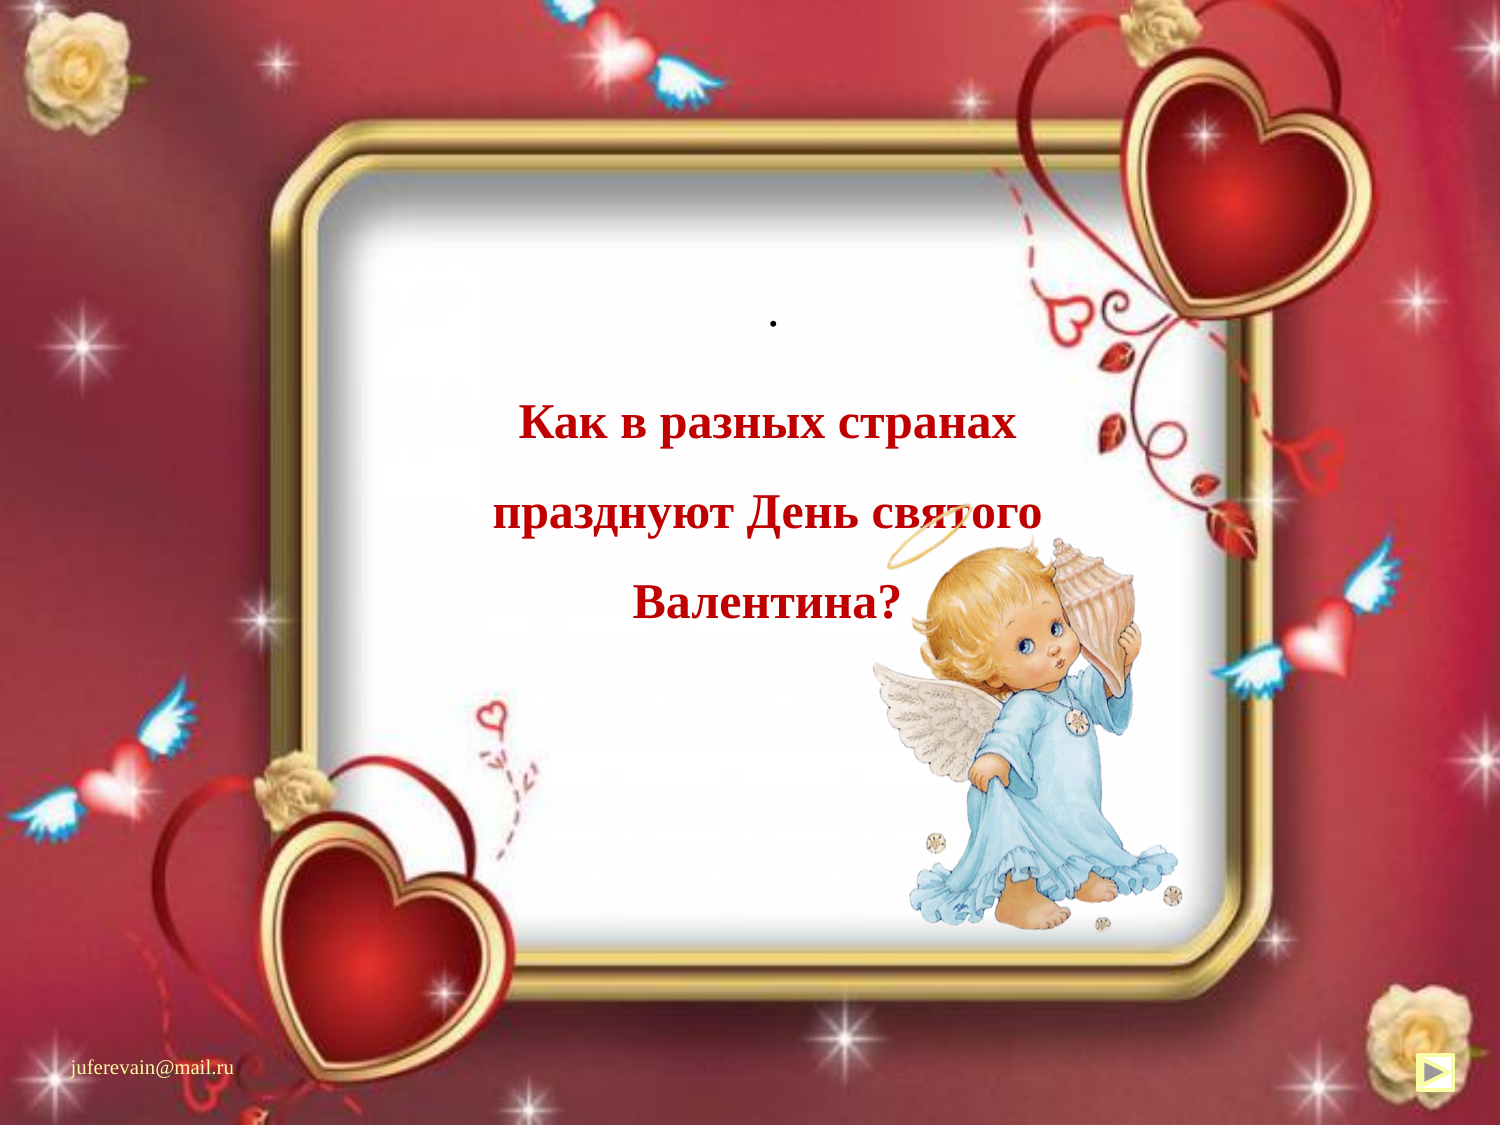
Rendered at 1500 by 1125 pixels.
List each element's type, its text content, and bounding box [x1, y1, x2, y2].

text_box . [386, 269, 1161, 345]
text_box Как в разных странах празднуют День святого Валентина? [457, 351, 1079, 637]
text_box [1416, 1053, 1455, 1092]
title [75, 45, 1425, 233]
picture [0, 0, 1500, 1125]
